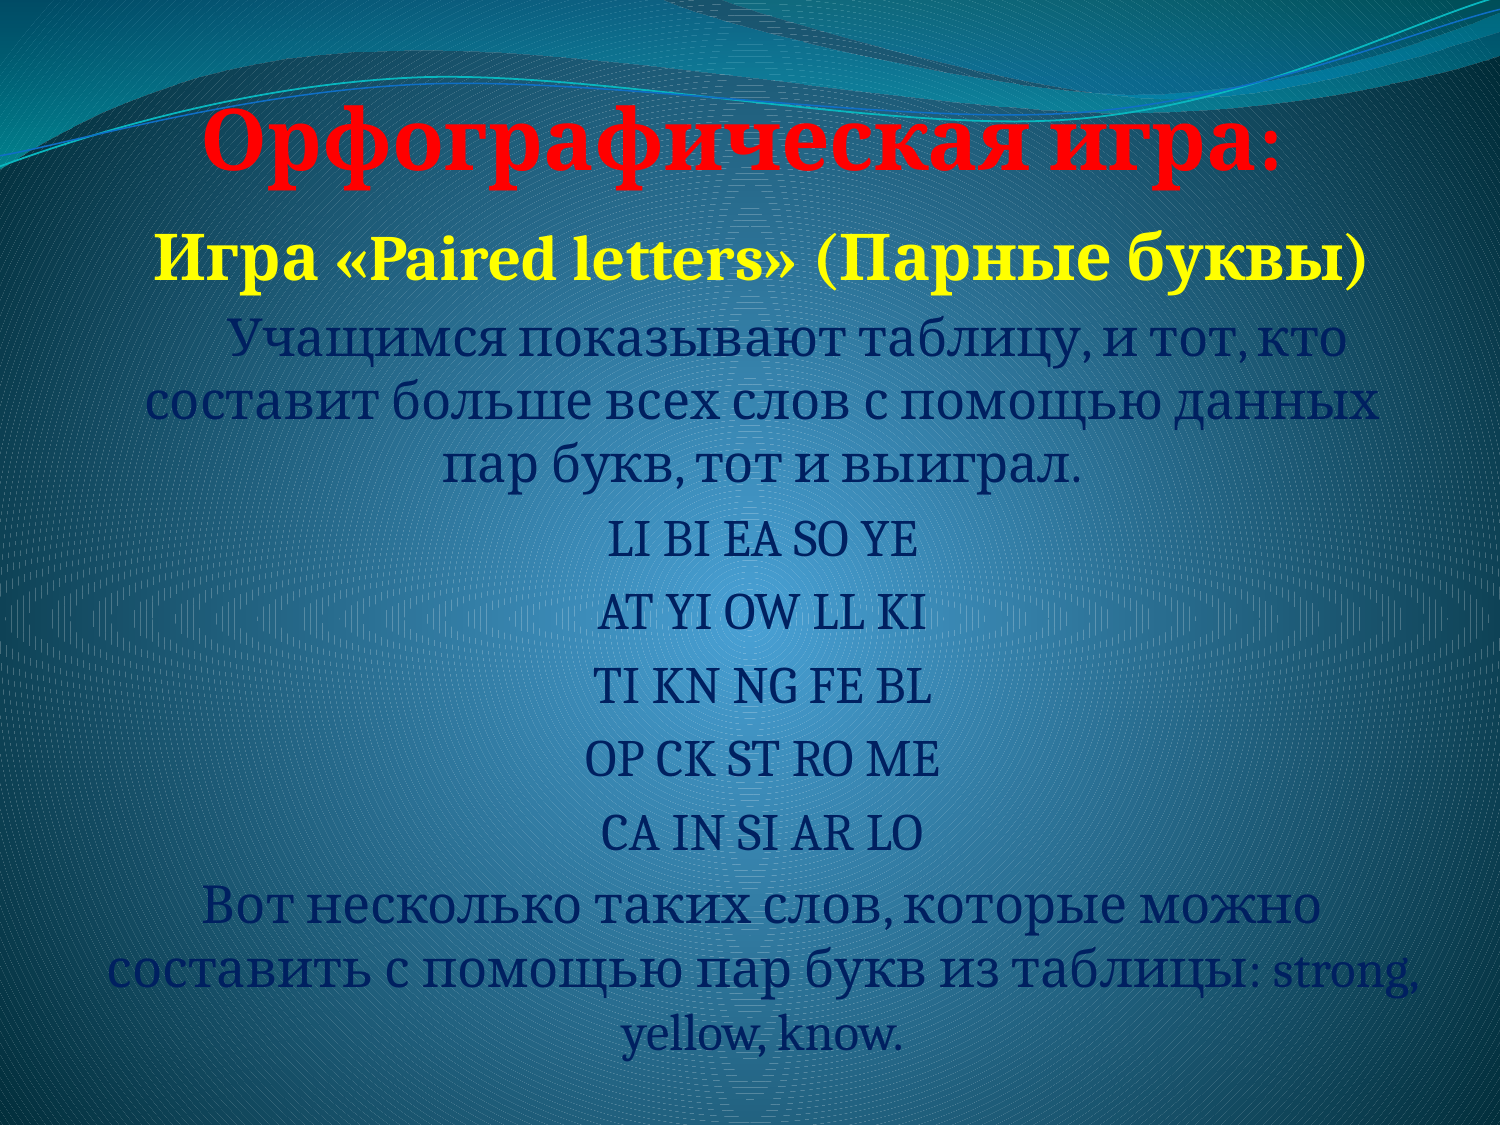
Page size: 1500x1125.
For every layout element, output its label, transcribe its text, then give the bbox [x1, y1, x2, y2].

title Орфографическая игра: [105, 35, 1381, 188]
subtitle Игра «Paired letters» (Парные буквы) Учащимся показывают таблицу, и тот, кто составит больше всех слов с помощью данных пар букв, тот и выиграл. LI BI EA SO YE AT YI OW LL KI TI KN NG FE BL OP CK ST RO ME CA IN SI AR LO Вот несколько таких слов, которые можно составить с помощью пар букв из таблицы: strong, yellow, know. [100, 208, 1436, 1071]
